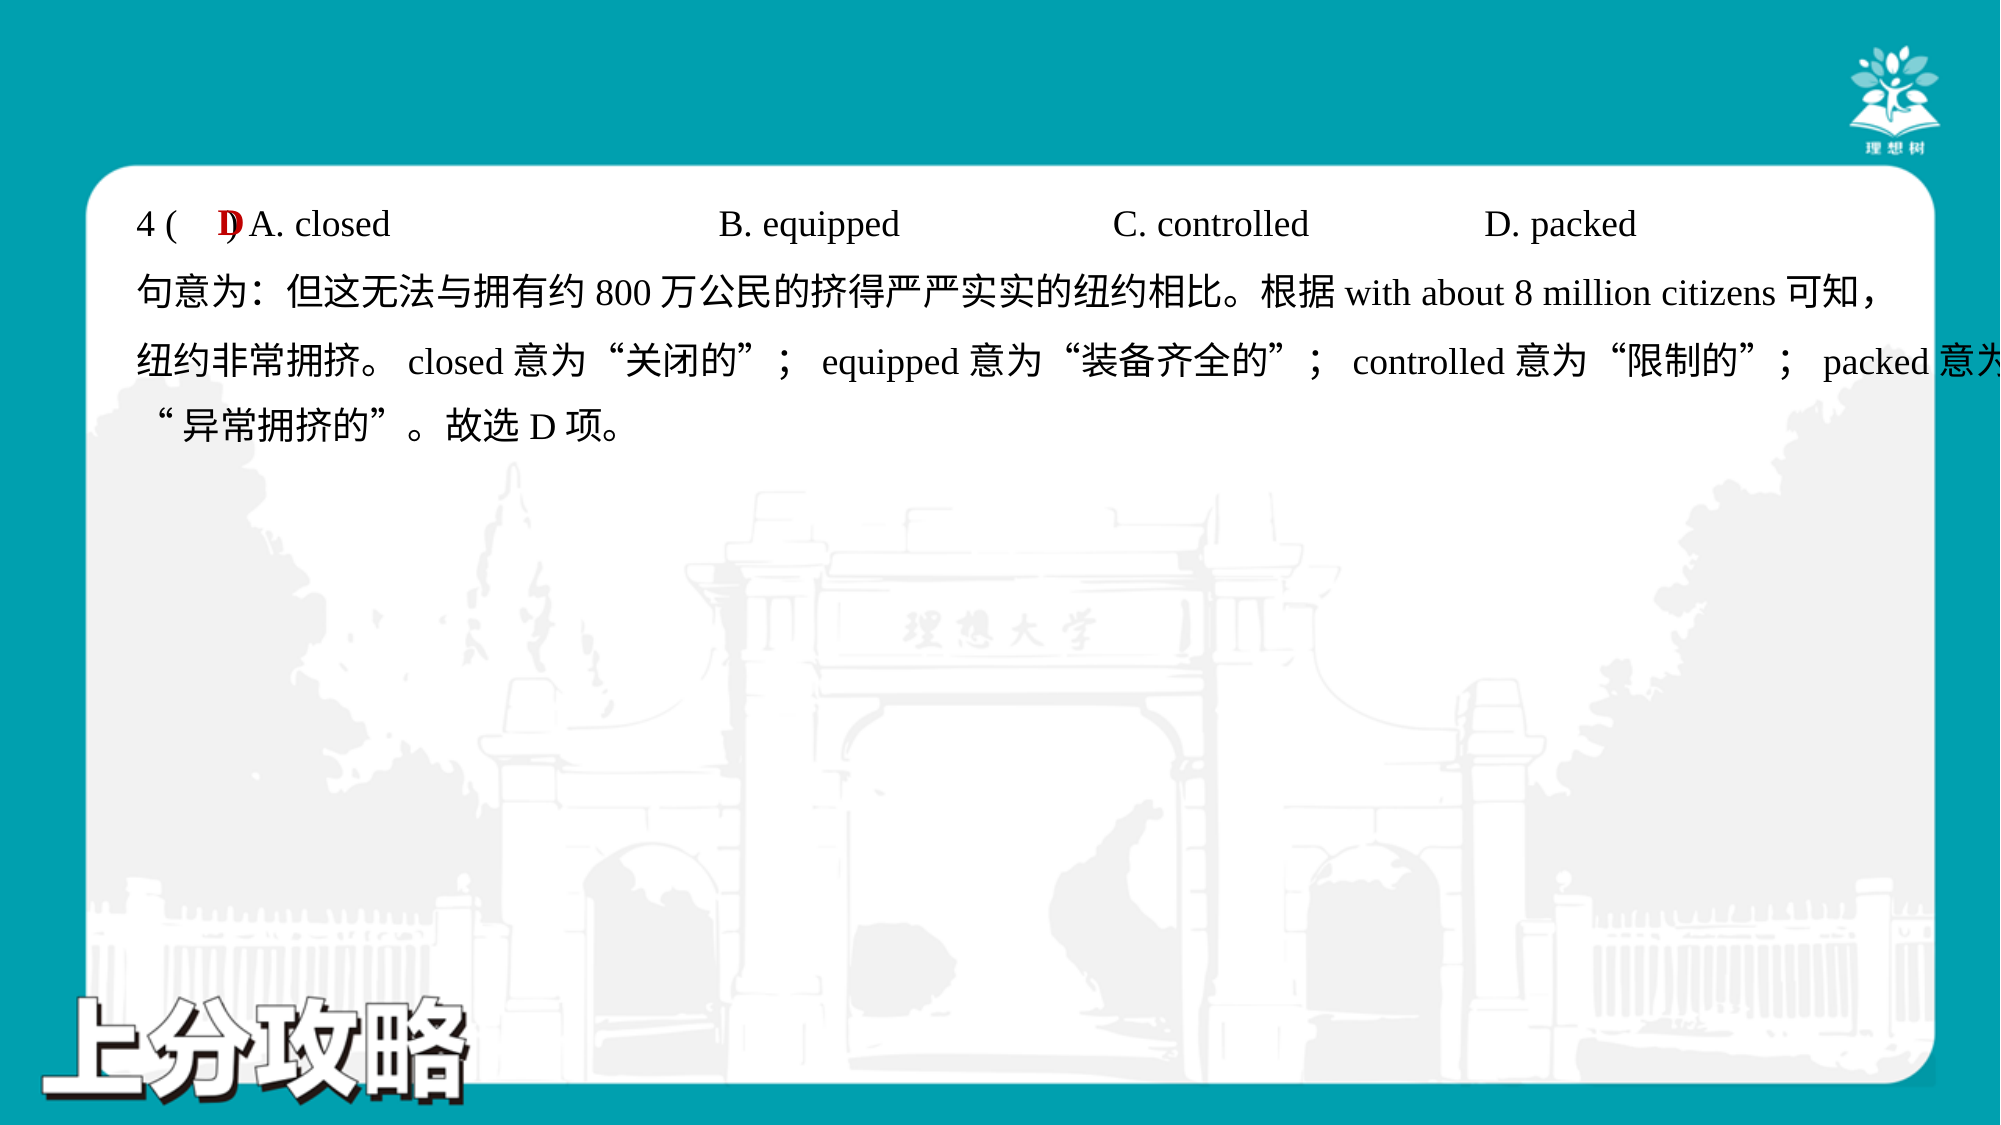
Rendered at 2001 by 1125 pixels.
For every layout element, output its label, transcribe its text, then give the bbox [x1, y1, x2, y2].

text_box 4 ( ) A. closed B. equipped C. controlled D. packed [136, 176, 1865, 237]
text_box D [204, 176, 259, 236]
text_box 句意为：但这无法与拥有约800万公民的挤得严严实实的纽约相比。根据with about 8 million citizens可知， 纽约非常拥挤。closed意为“关闭的”；equipped意为“装备齐全的”；controlled意为“限制的”；packed意为 “异常拥挤的”。故选D项。 [136, 244, 1865, 441]
picture [0, 0, 2000, 1125]
